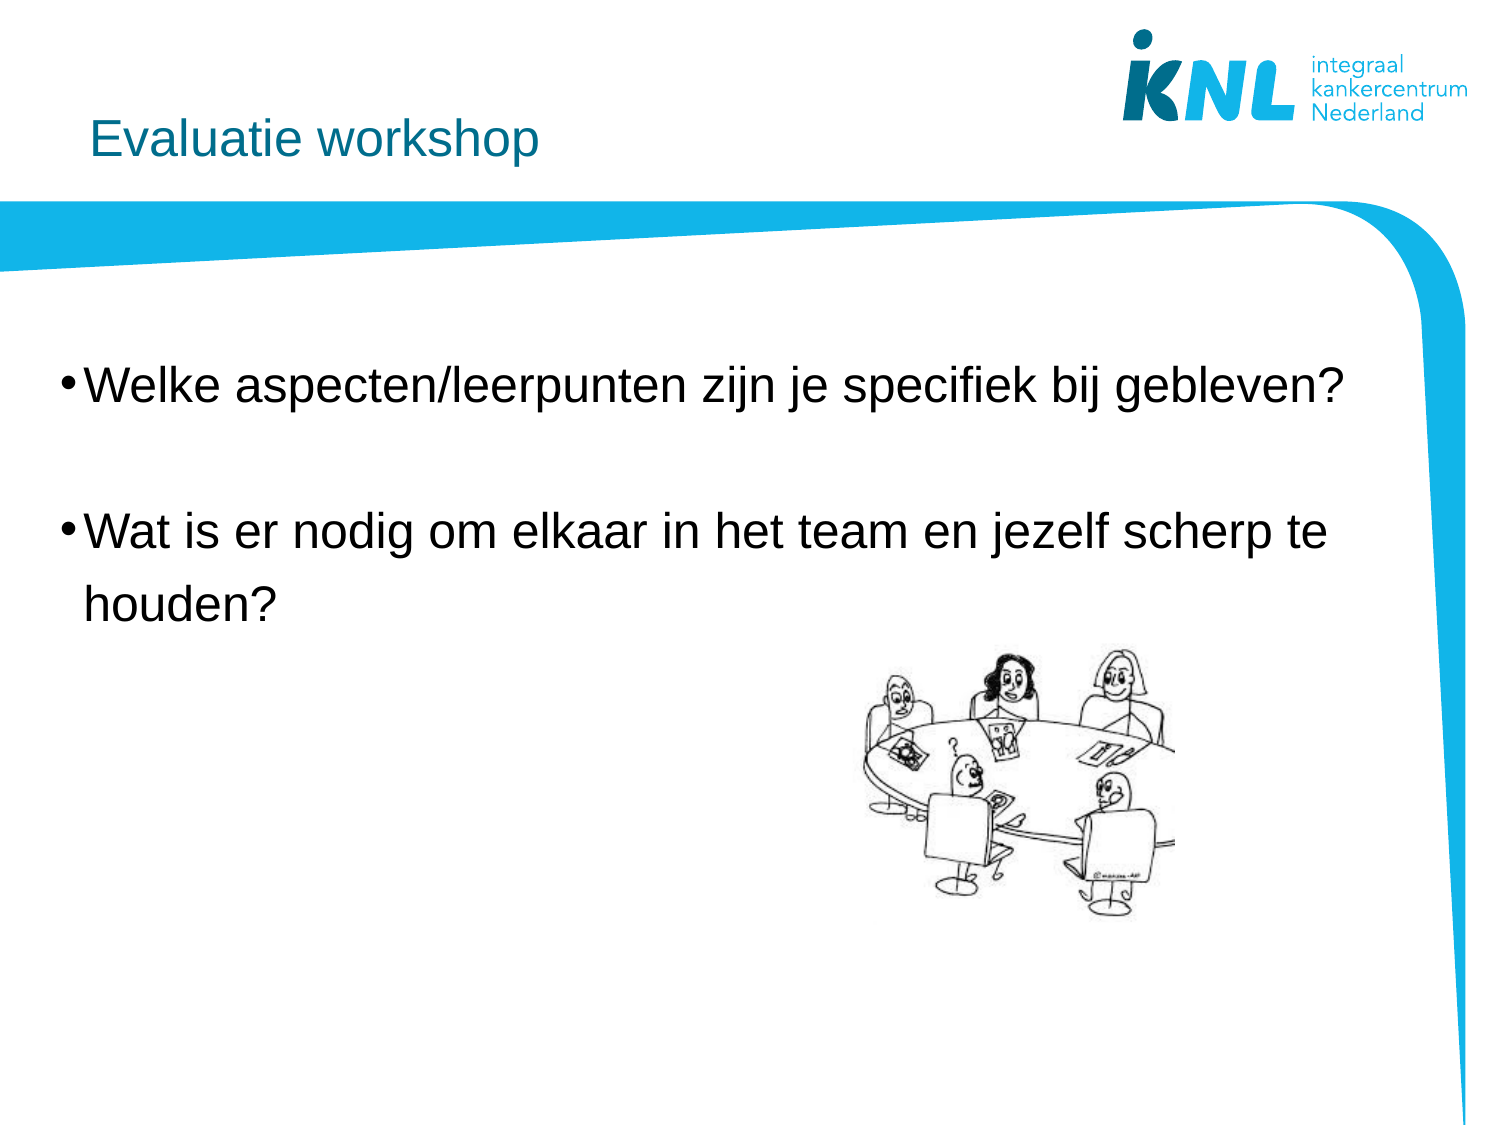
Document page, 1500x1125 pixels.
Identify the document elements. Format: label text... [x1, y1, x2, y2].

title Evaluatie workshop [77, 42, 1075, 168]
list Welke aspecten/leerpunten zijn je specifiek bij gebleven? Wat is er nodig om elkaar in het team en jezelf scherp te houden? [47, 266, 1379, 999]
picture [805, 632, 1175, 925]
